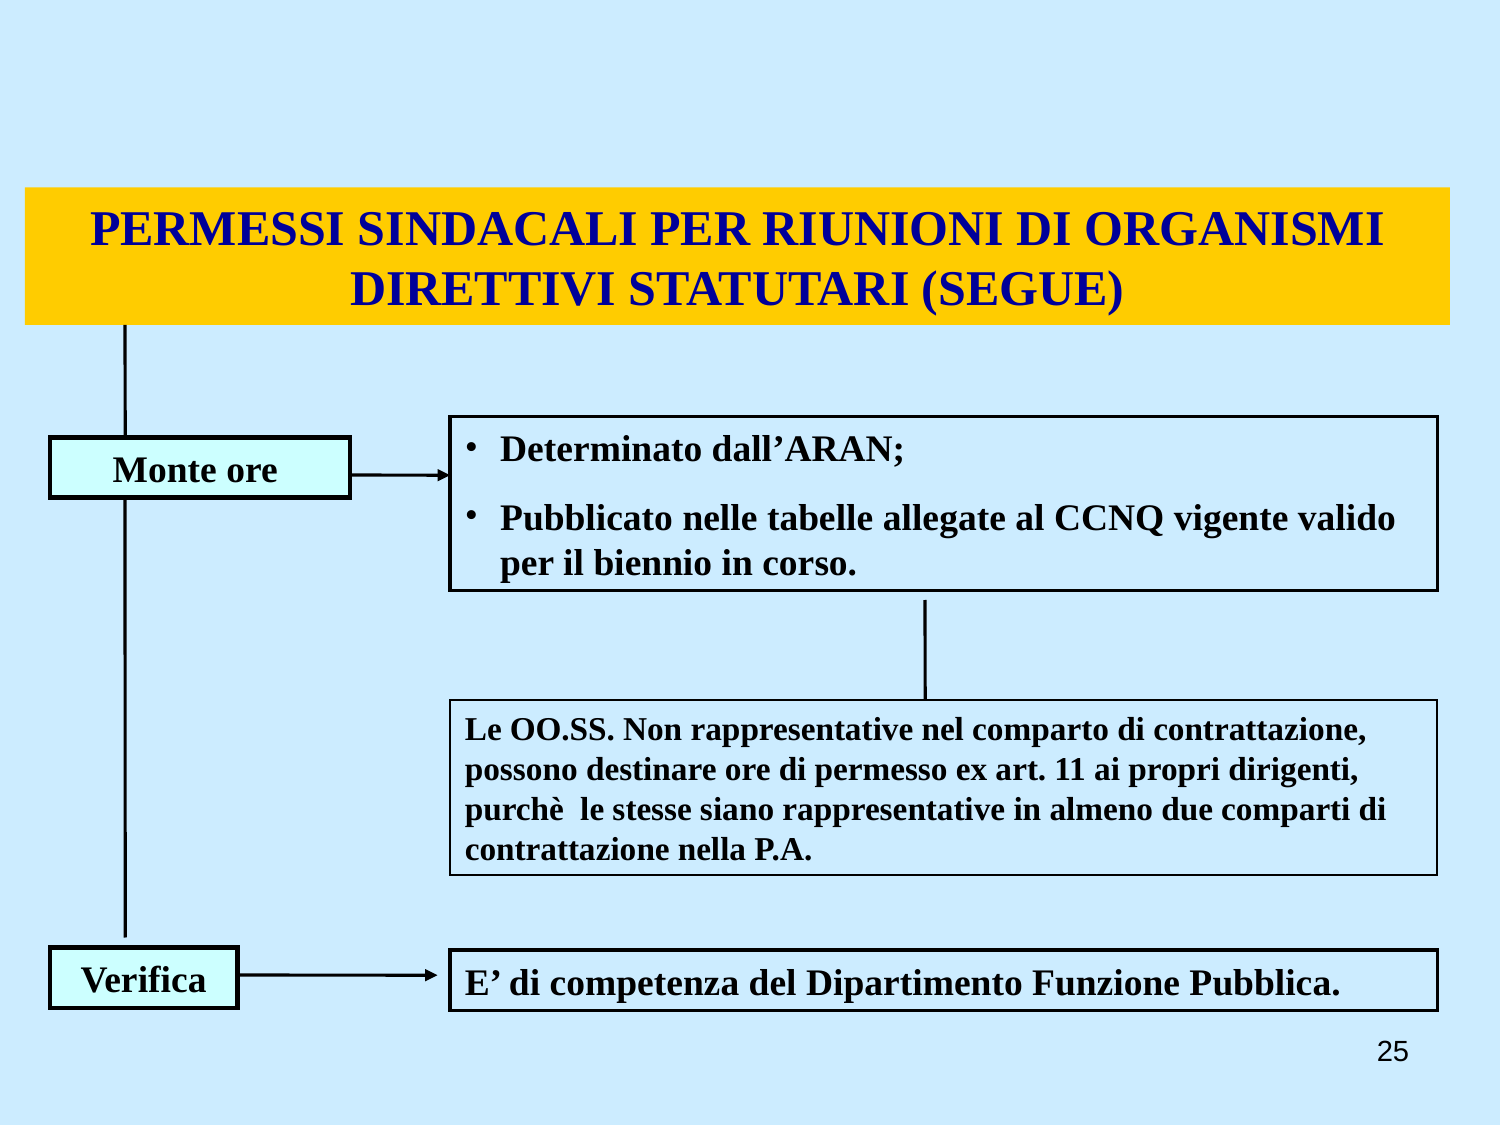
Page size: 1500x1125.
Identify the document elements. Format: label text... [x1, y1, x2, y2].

text_box [349, 469, 449, 482]
text_box E’ di competenza del Dipartimento Funzione Pubblica. [449, 949, 1438, 1011]
text_box Determinato dall’ARAN; Pubblicato nelle tabelle allegate al CCNQ vigente valido per il biennio in corso. [449, 416, 1438, 591]
slide_number 25 [1074, 1024, 1425, 1103]
text_box Verifica [50, 947, 238, 1008]
text_box Monte ore [49, 437, 350, 498]
text_box [238, 969, 438, 982]
text_box PERMESSI SINDACALI PER RIUNIONI DI ORGANISMI DIRETTIVI STATUTARI (SEGUE)‏ [24, 187, 1450, 325]
text_box Le OO.SS. Non rappresentative nel comparto di contrattazione, possono destinare ore di permesso ex art. 11 ai propri dirigenti, purchè le stesse siano rappresentative in almeno due comparti di contrattazione nella P.A. [449, 699, 1438, 875]
